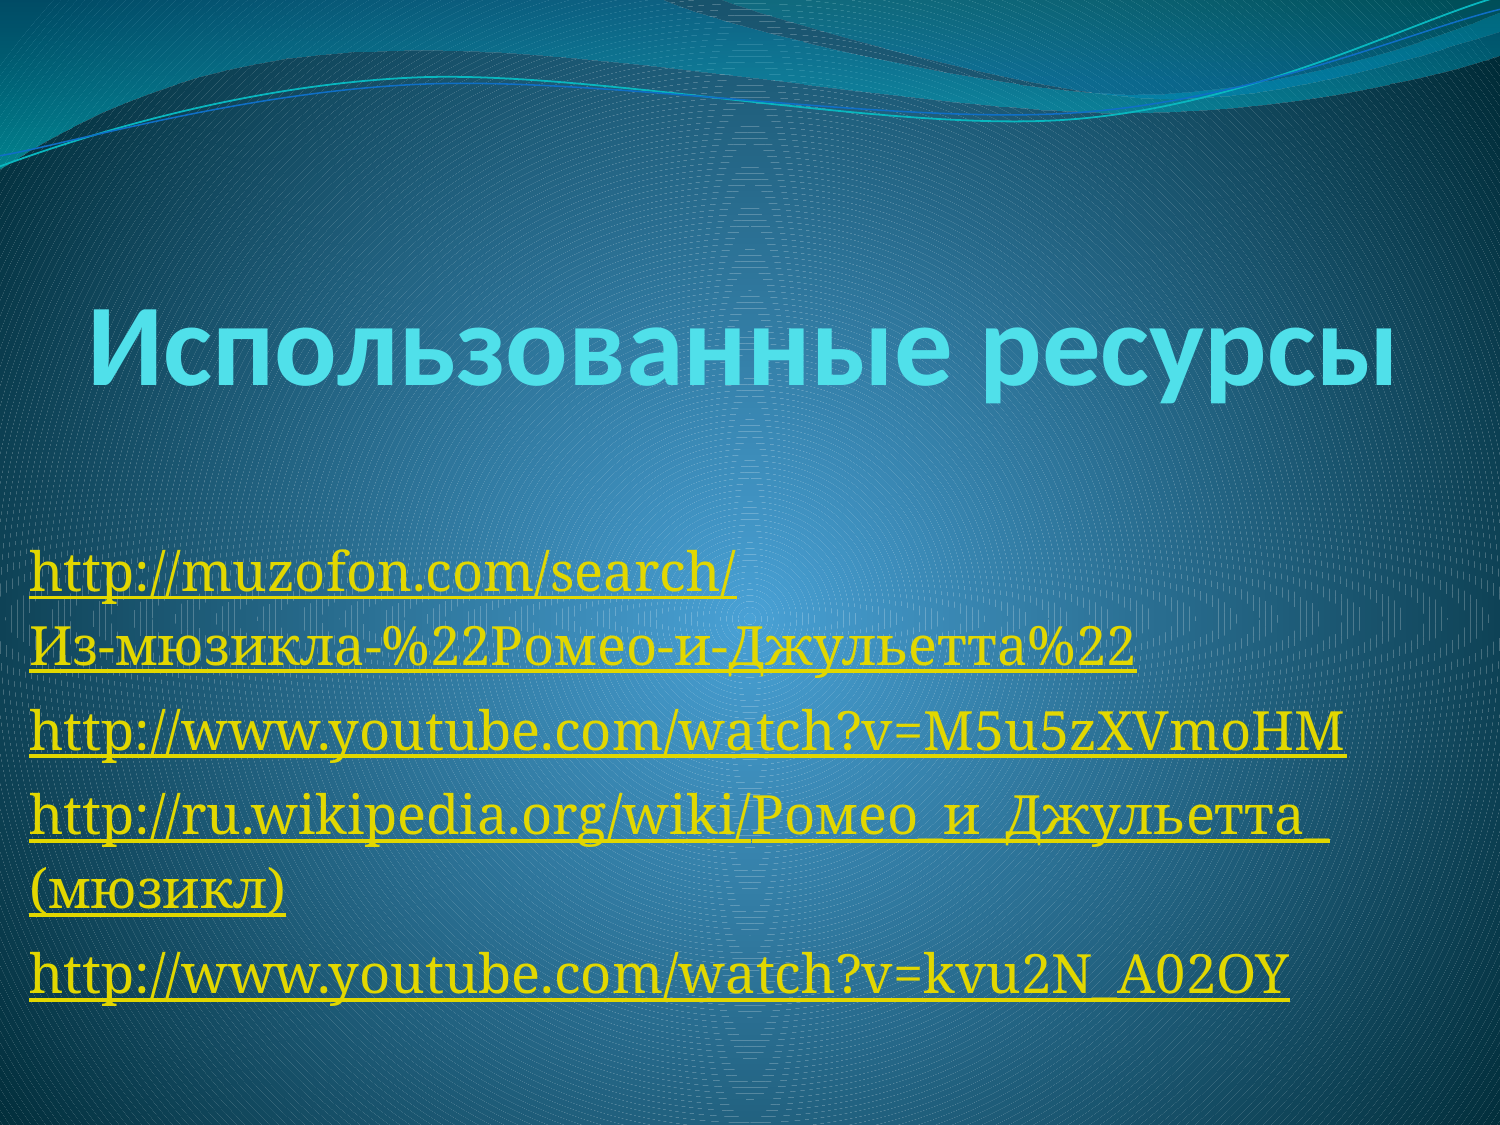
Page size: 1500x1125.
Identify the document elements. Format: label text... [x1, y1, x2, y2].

subtitle http://muzofon.com/search/Из-мюзикла-%22Ромео-и-Джульетта%22 http://www.youtube.com/watch?v=M5u5zXVmoHM http://ru.wikipedia.org/wiki/Ромео_и_Джульетта_(мюзикл) http://www.youtube.com/watch?v=kvu2N_A02OY [29, 529, 1500, 1035]
title Использованные ресурсы [87, 224, 1459, 409]
